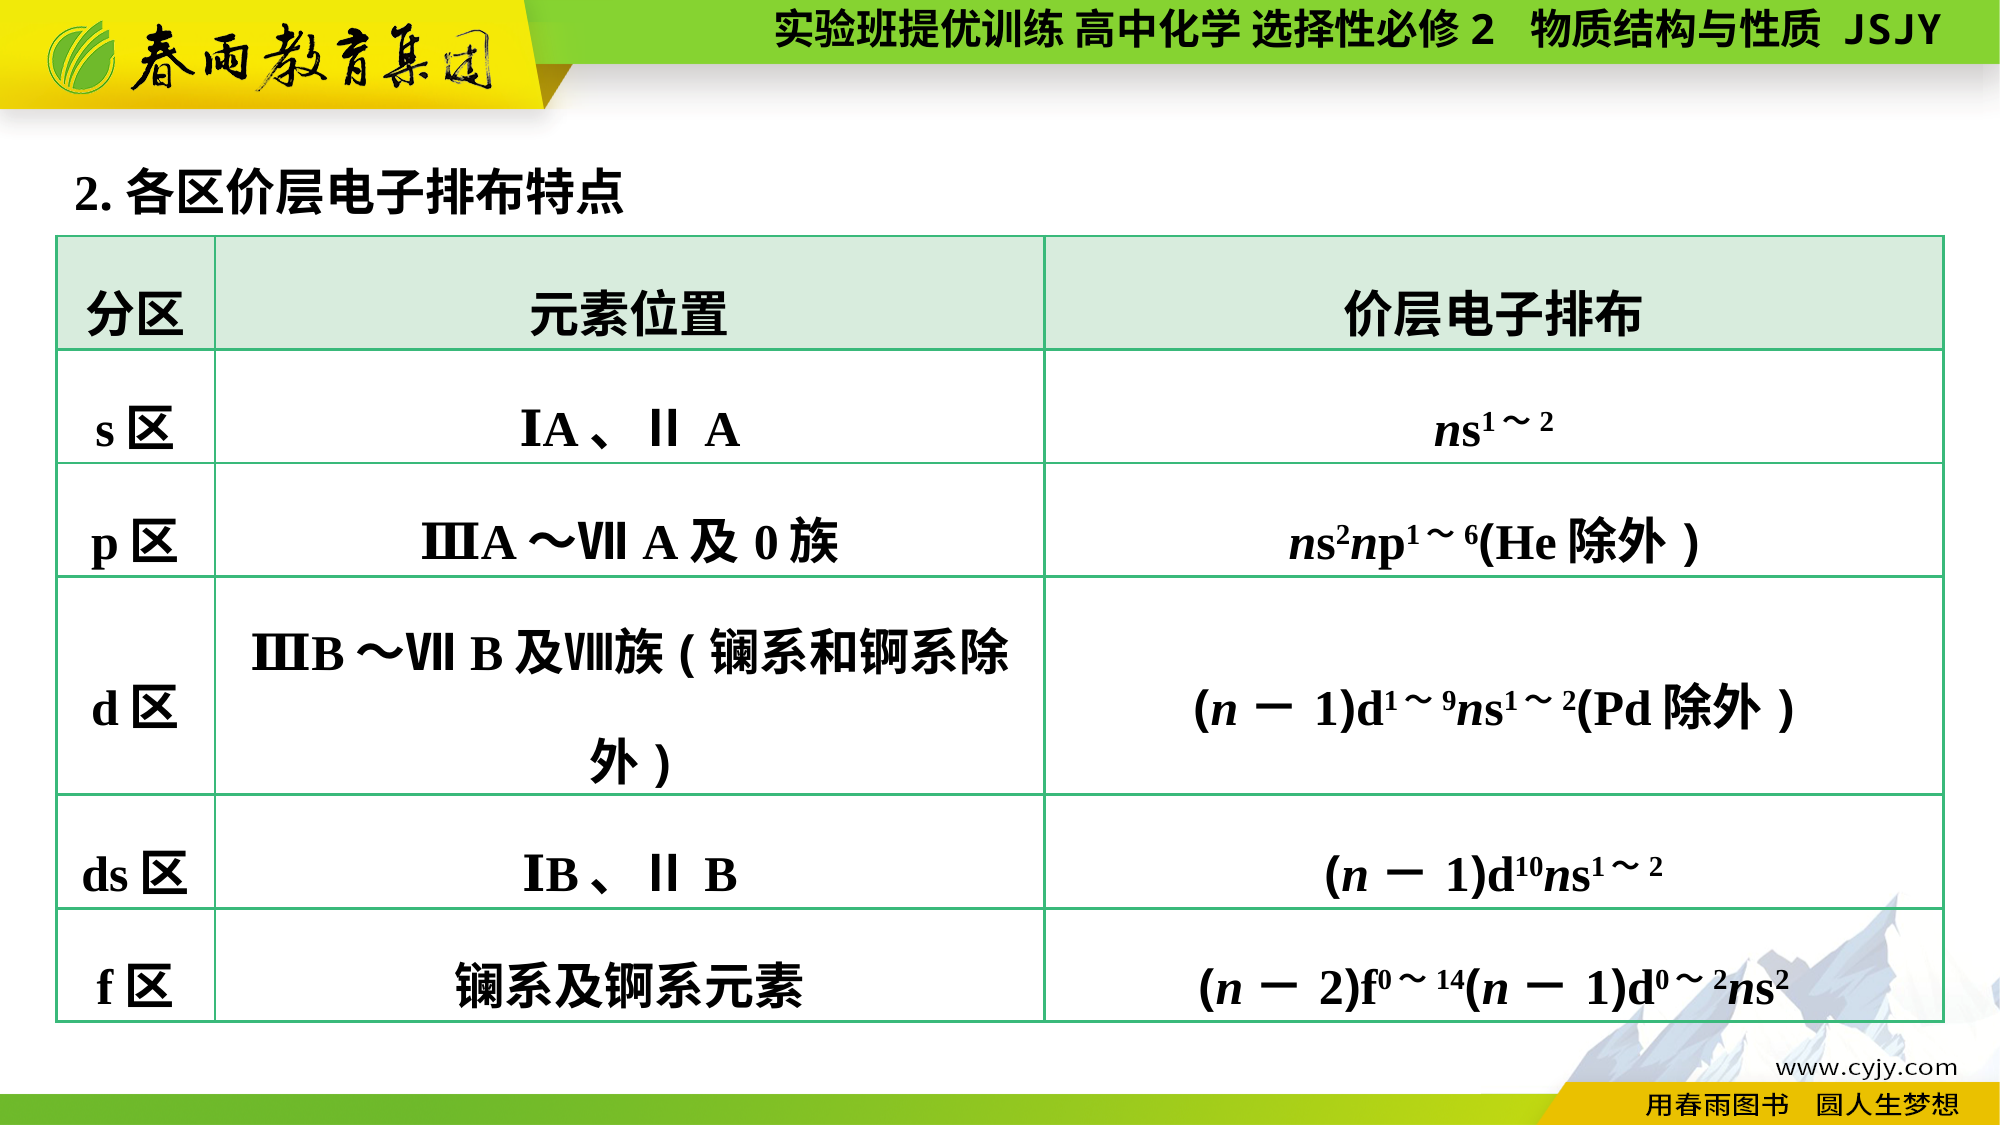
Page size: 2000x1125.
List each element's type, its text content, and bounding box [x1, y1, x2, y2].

table_cell d区 [58, 578, 214, 793]
table_cell (n－2)f0～14(n－1)d0～2ns2 [1046, 910, 1942, 1020]
table_cell ds区 [58, 796, 214, 907]
table_cell (n－1)d1～9ns1～2(Pd除外) [1046, 578, 1942, 793]
table_cell ⅢA～ⅦA及0族 [216, 464, 1043, 575]
table_header 分区 [58, 237, 214, 348]
list 2.各区价层电子排布特点 [59, 122, 1944, 217]
table_cell s区 [58, 351, 214, 462]
table_cell ⅠB、ⅡB [216, 796, 1043, 907]
table_cell (n－1)d10ns1～2 [1046, 796, 1942, 907]
table_cell ⅠA、ⅡA [216, 351, 1043, 462]
table_cell ns2np1～6(He除外) [1046, 464, 1942, 575]
table_cell ns1～2 [1046, 351, 1942, 462]
table_cell f区 [58, 910, 214, 1020]
table_cell p区 [58, 464, 214, 575]
picture [0, 0, 2000, 1125]
table_header 元素位置 [216, 237, 1043, 348]
table_cell 镧系及锕系元素 [216, 910, 1043, 1020]
table_header 价层电子排布 [1046, 237, 1942, 348]
table_cell ⅢB～ⅦB及Ⅷ族(镧系和锕系除外) [216, 578, 1043, 793]
